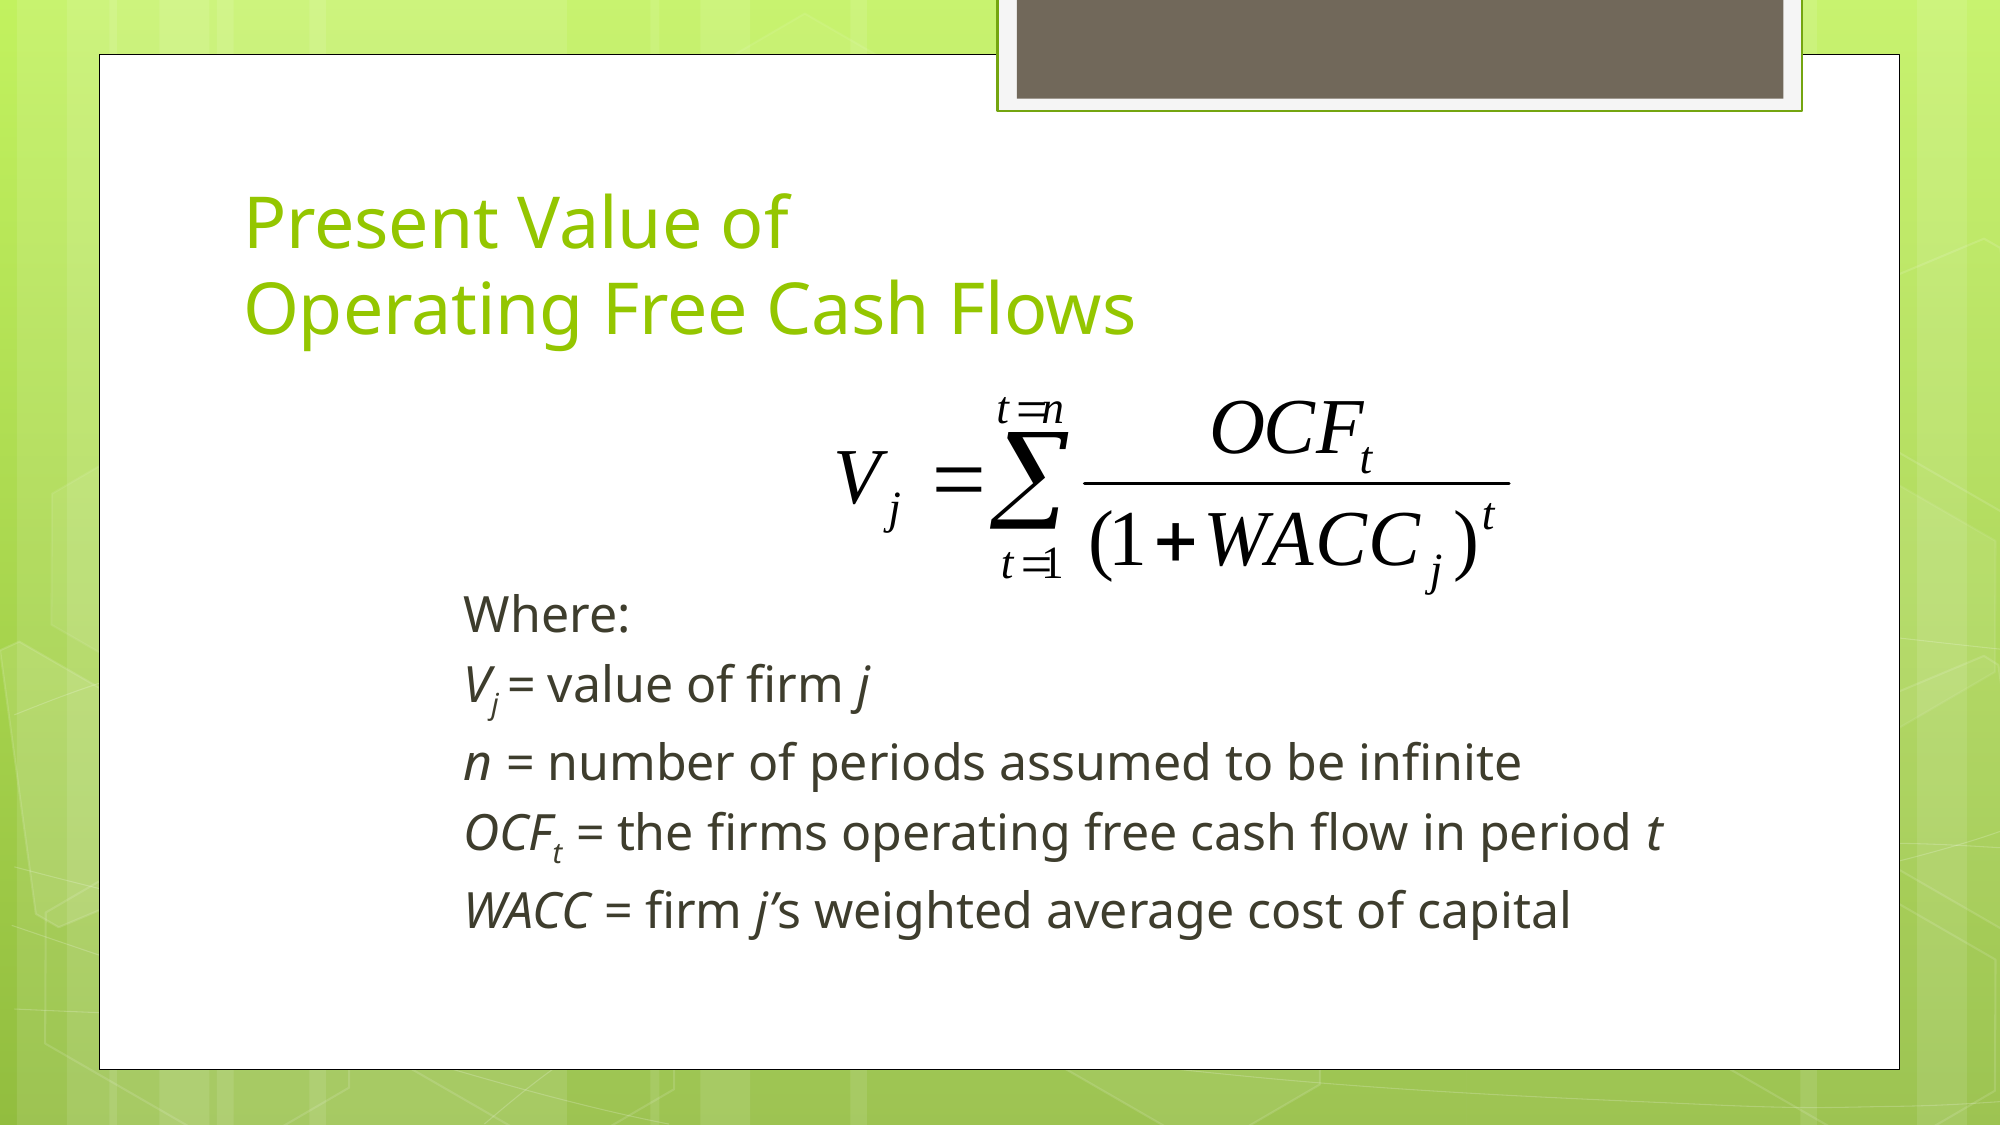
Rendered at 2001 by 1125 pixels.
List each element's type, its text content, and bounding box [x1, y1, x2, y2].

list Where: Vj = value of firm j n = number of periods assumed to be infinite OCFt = the firms operating free cash flow in period t WACC = firm j’s weighted average cost of capital [437, 575, 1713, 1025]
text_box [828, 371, 1521, 605]
title Present Value of Operating Free Cash Flows [228, 168, 1765, 357]
